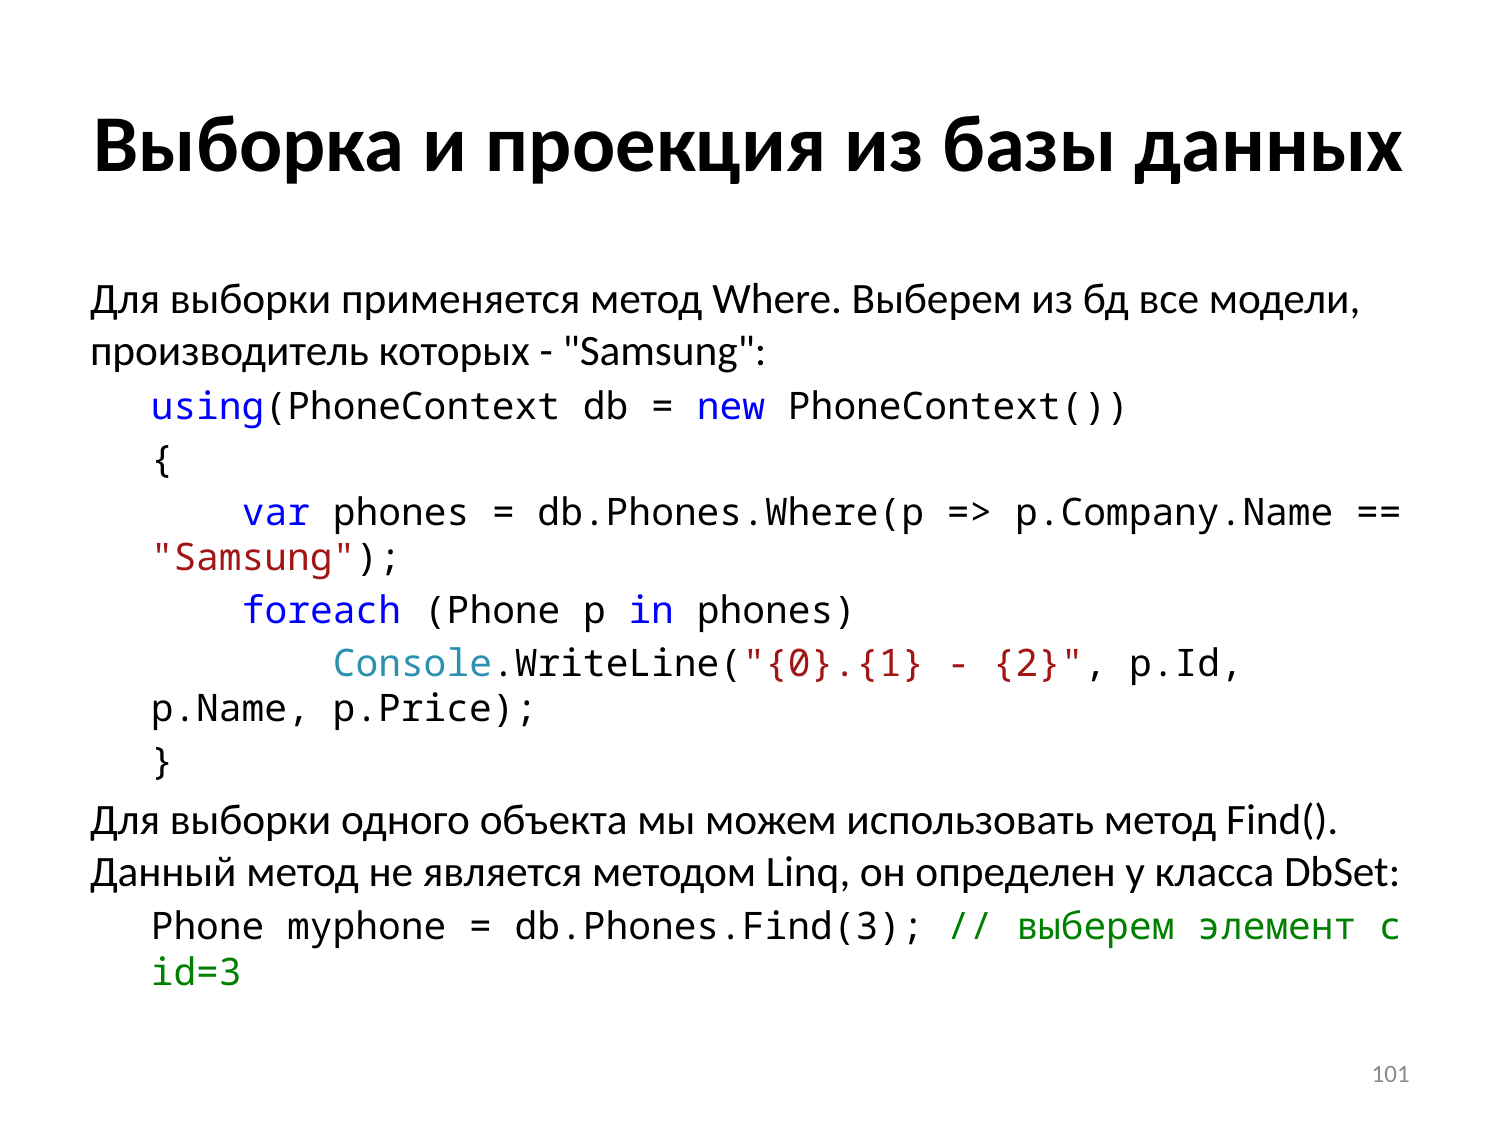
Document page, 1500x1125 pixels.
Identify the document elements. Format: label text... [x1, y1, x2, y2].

slide_number 101 [1074, 1042, 1425, 1103]
title Выборка и проекция из базы данных [75, 45, 1425, 233]
list Для выборки применяется метод Where. Выберем из бд все модели, производитель которых - "Samsung": using(PhoneContext db = new PhoneContext()) { var phones = db.Phones.Where(p => p.Company.Name == "Samsung"); foreach (Phone p in phones) Console.WriteLine("{0}.{1} - {2}", p.Id, p.Name, p.Price); } Для выборки одного объекта мы можем использовать метод Find(). Данный метод не является методом Linq, он определен у класса DbSet: Phone myphone = db.Phones.Find(3); // выберем элемент с id=3 [75, 262, 1425, 1047]
